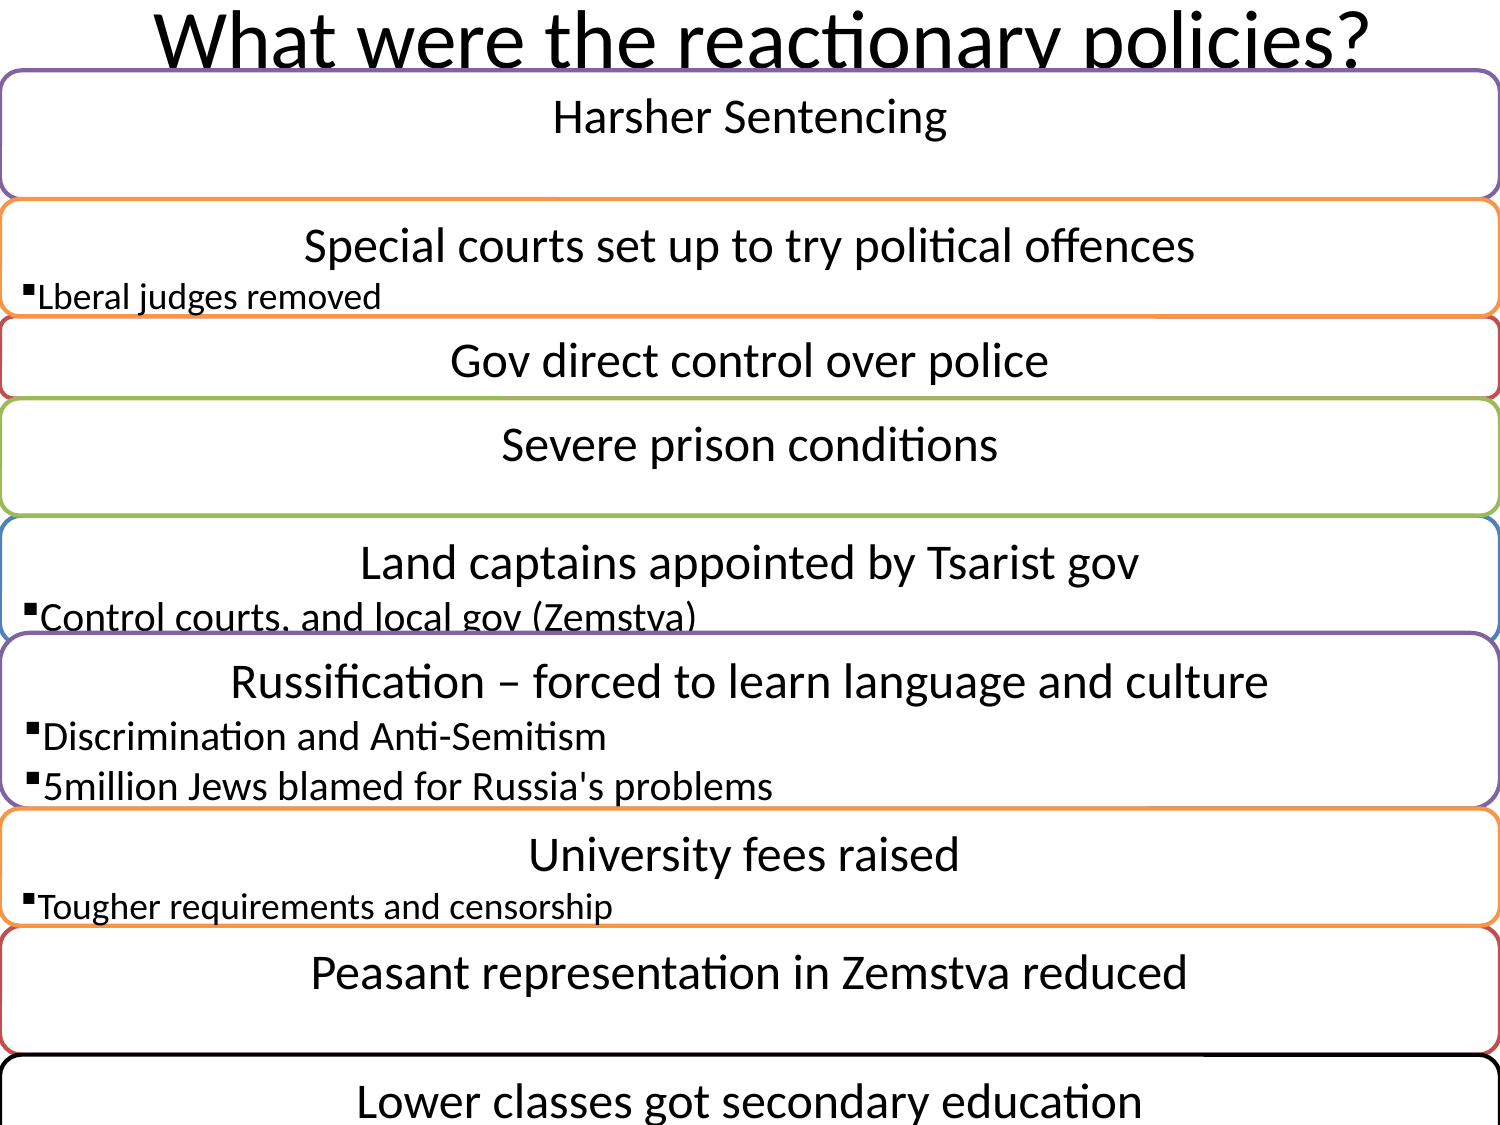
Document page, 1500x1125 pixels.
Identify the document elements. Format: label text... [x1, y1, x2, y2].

text_box Land captains appointed by Tsarist gov Control courts, and local gov (Zemstva) [0, 516, 1500, 641]
text_box University fees raised Tougher requirements and censorship [0, 806, 1500, 928]
title What were the reactionary policies? [75, 0, 1454, 68]
text_box Severe prison conditions [0, 396, 1500, 518]
text_box Harsher Sentencing [0, 68, 1500, 199]
text_box Lower classes got secondary education [0, 1052, 1500, 1125]
text_box Special courts set up to try political offences Lberal judges removed [0, 196, 1500, 319]
text_box Peasant representation in Zemstva reduced [0, 926, 1500, 1055]
text_box Russification – forced to learn language and culture Discrimination and Anti-Semitism 5million Jews blamed for Russia's problems [0, 630, 1500, 807]
text_box Gov direct control over police [0, 315, 1500, 399]
